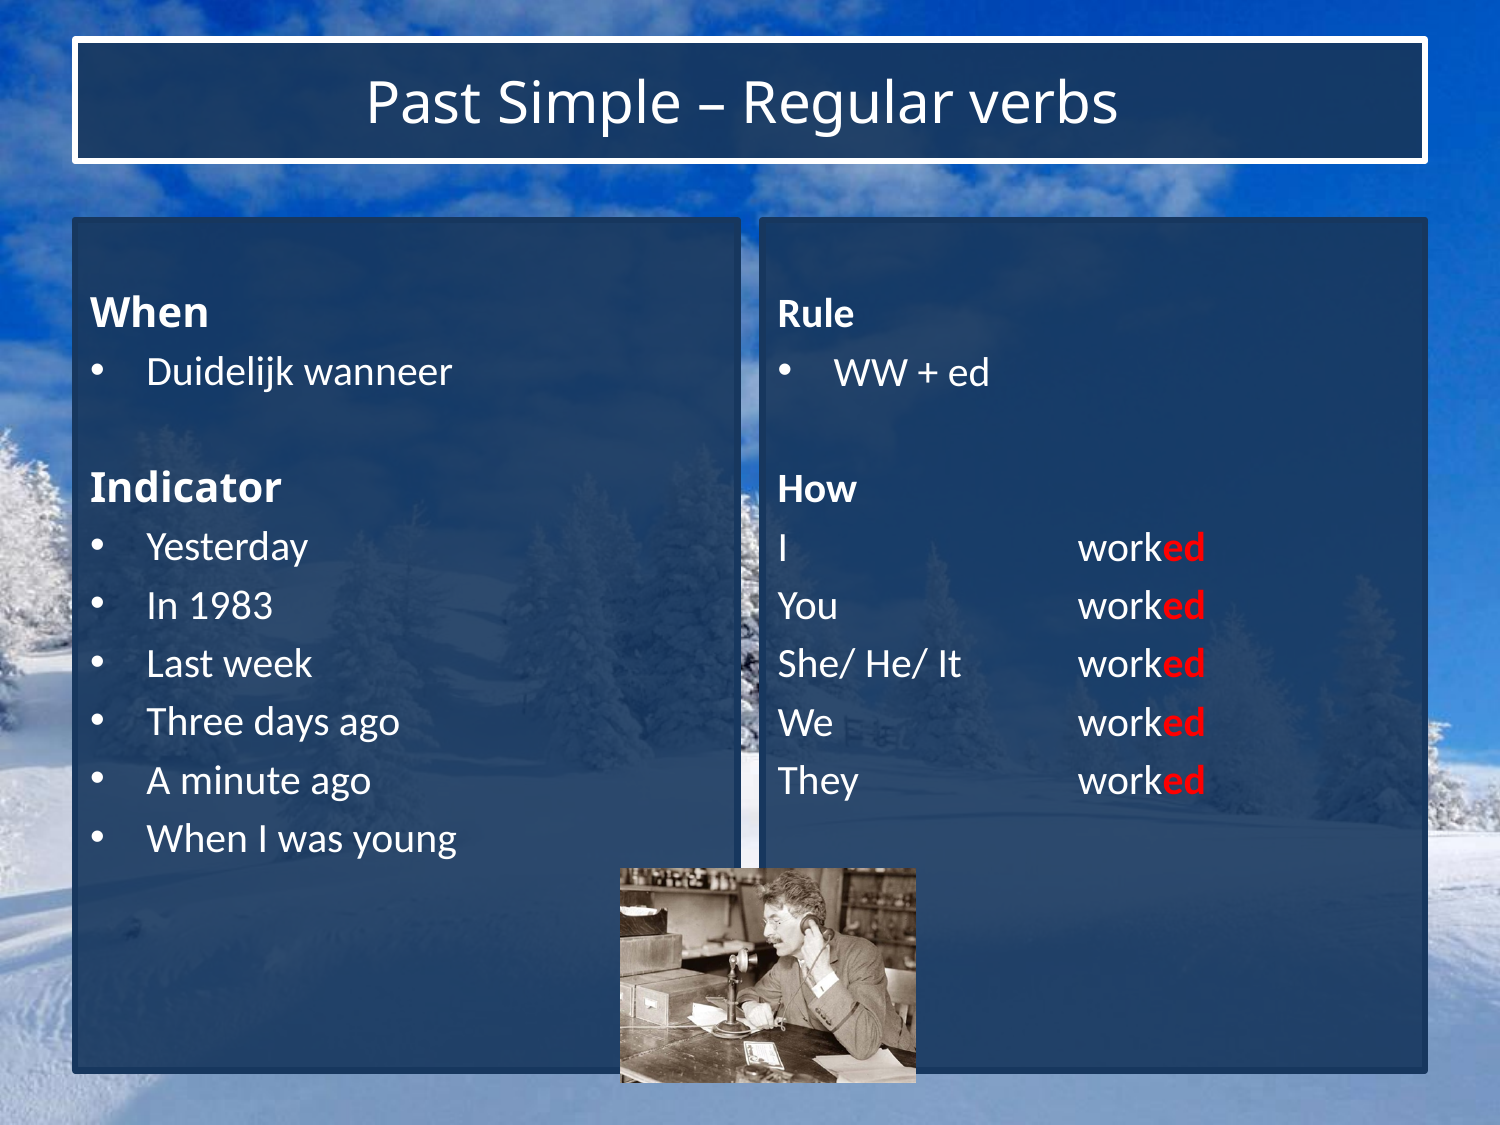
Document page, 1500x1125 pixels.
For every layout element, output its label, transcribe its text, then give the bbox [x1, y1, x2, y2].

picture [0, 0, 1500, 1125]
list When Duidelijk wanneer Indicator Yesterday In 1983 Last week Three days ago A minute ago When I was young [72, 217, 741, 1074]
title Past Simple – Regular verbs [72, 36, 1428, 164]
list Rule WW + ed How I worked You worked She/ He/ It worked We worked They worked [759, 217, 1428, 1074]
